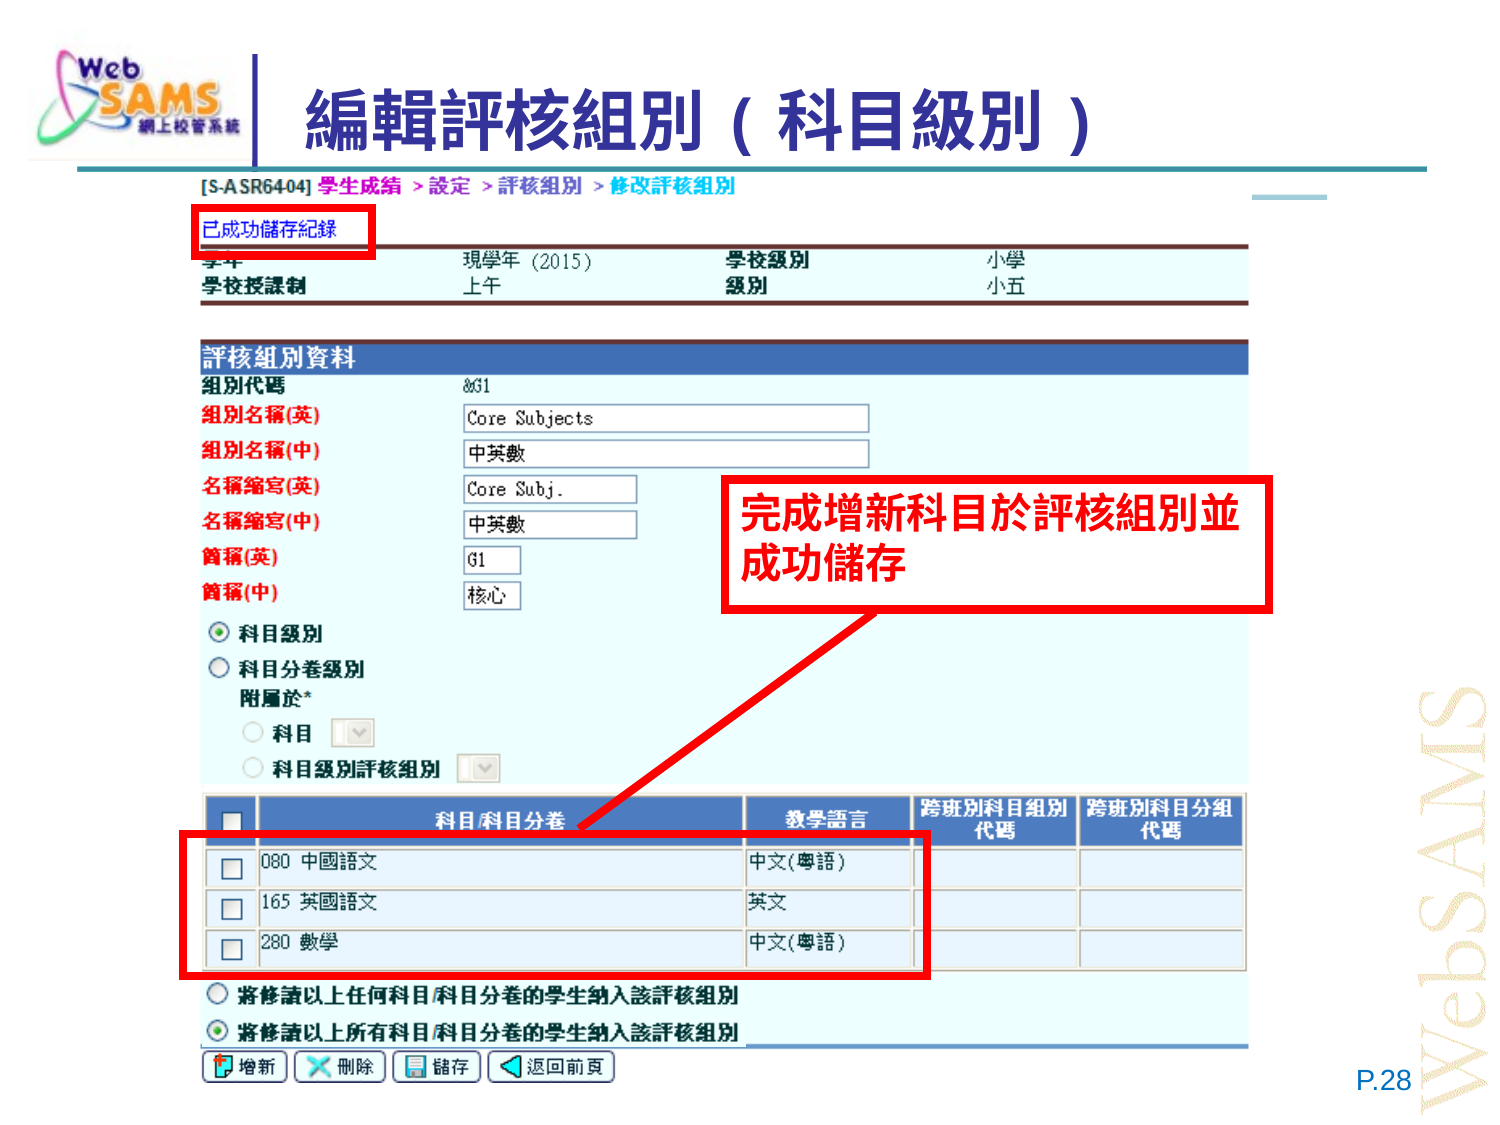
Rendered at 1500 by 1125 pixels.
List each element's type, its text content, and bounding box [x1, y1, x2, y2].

text_box 完成增新科目於評核組別並成功儲存 [1256, 479, 1269, 610]
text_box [196, 172, 1252, 1083]
slide_number P.28 [1114, 1028, 1428, 1105]
text_box [183, 834, 191, 976]
picture [27, 29, 253, 161]
title 編輯評核組別(科目級別) [289, 41, 1465, 167]
picture [1393, 679, 1500, 1117]
